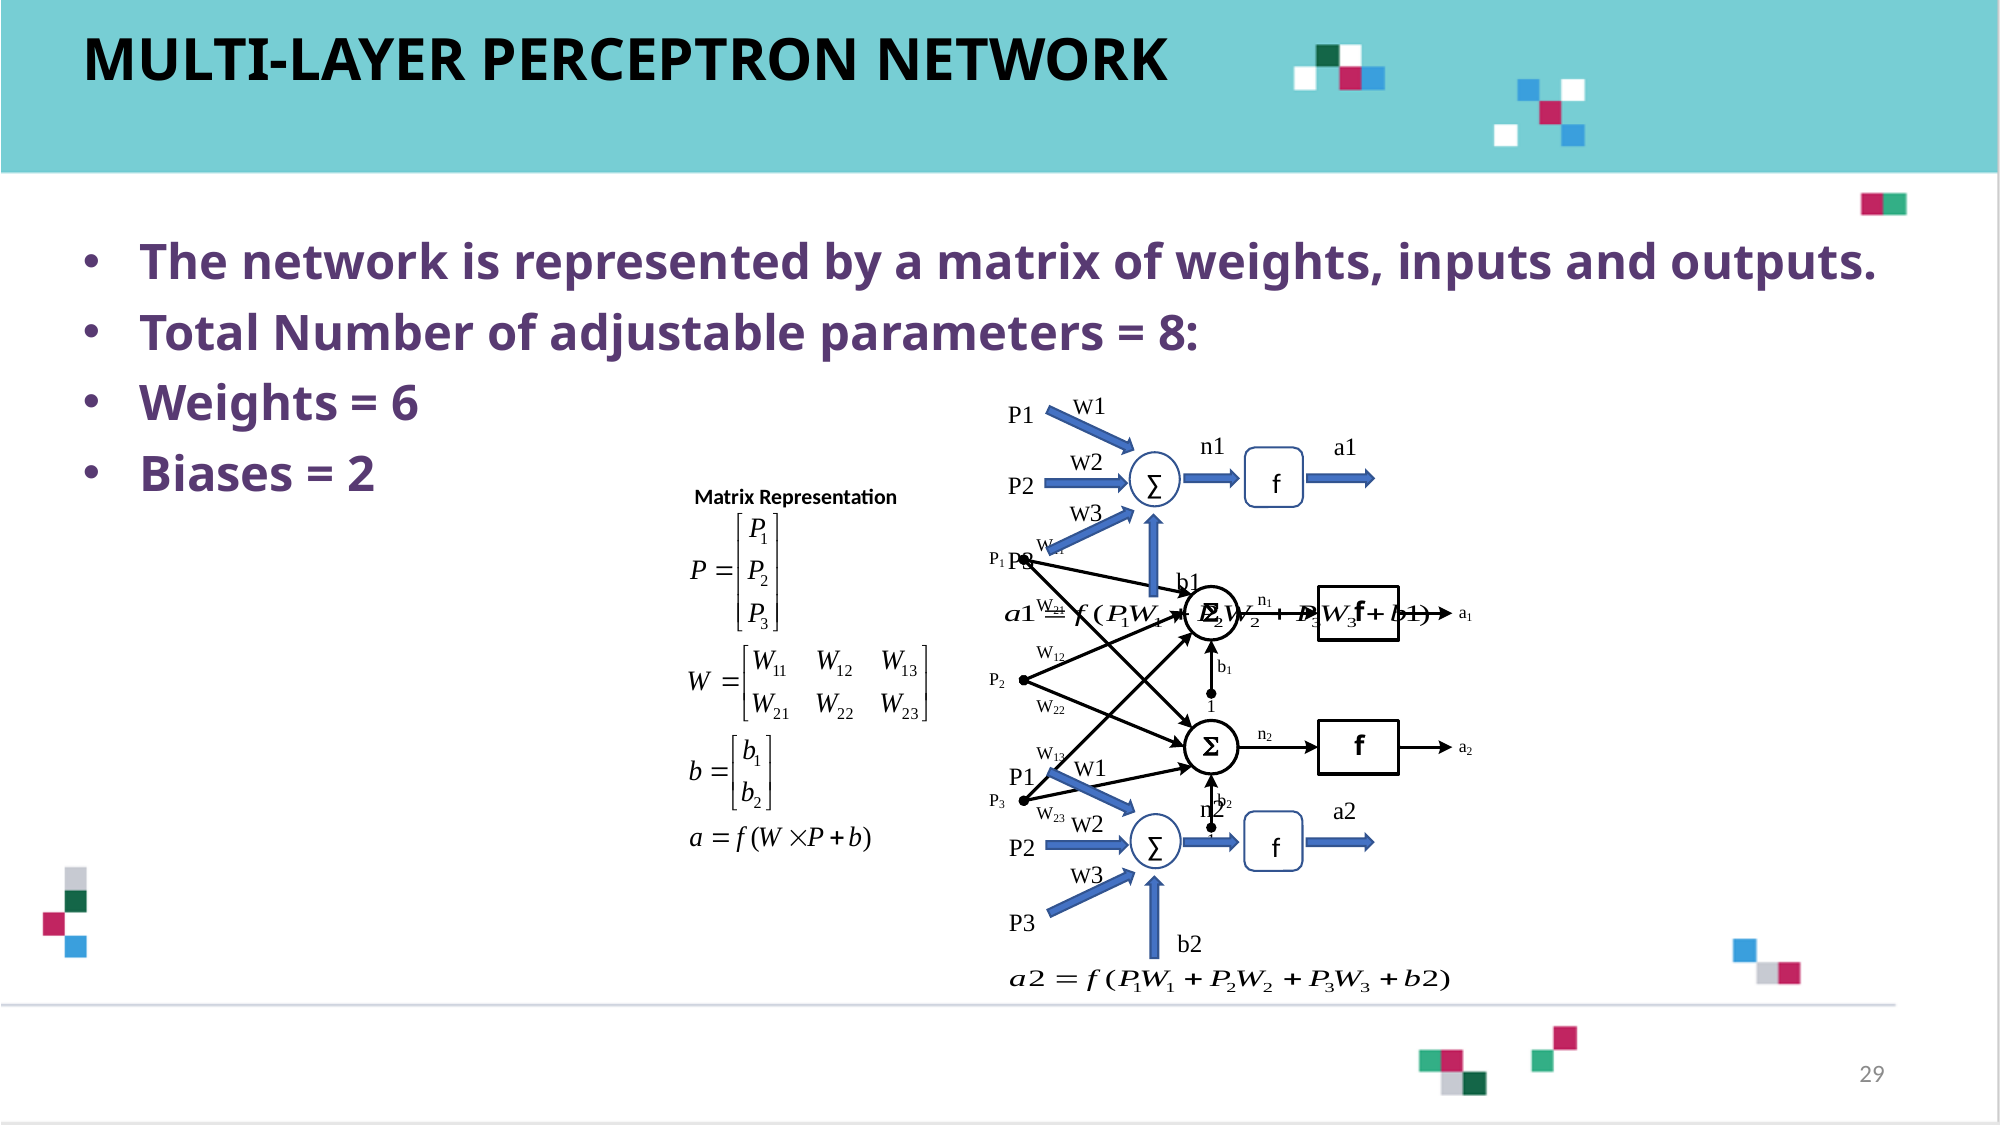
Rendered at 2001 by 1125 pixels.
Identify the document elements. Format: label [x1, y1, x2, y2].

text_box [1218, 785, 1374, 871]
text_box [998, 597, 1437, 633]
text_box [1003, 963, 1456, 999]
text_box [993, 743, 1218, 966]
text_box [677, 475, 937, 860]
picture [1, 0, 2000, 1125]
text_box [987, 531, 1475, 854]
text_box [992, 381, 1217, 604]
text_box [1217, 421, 1374, 507]
